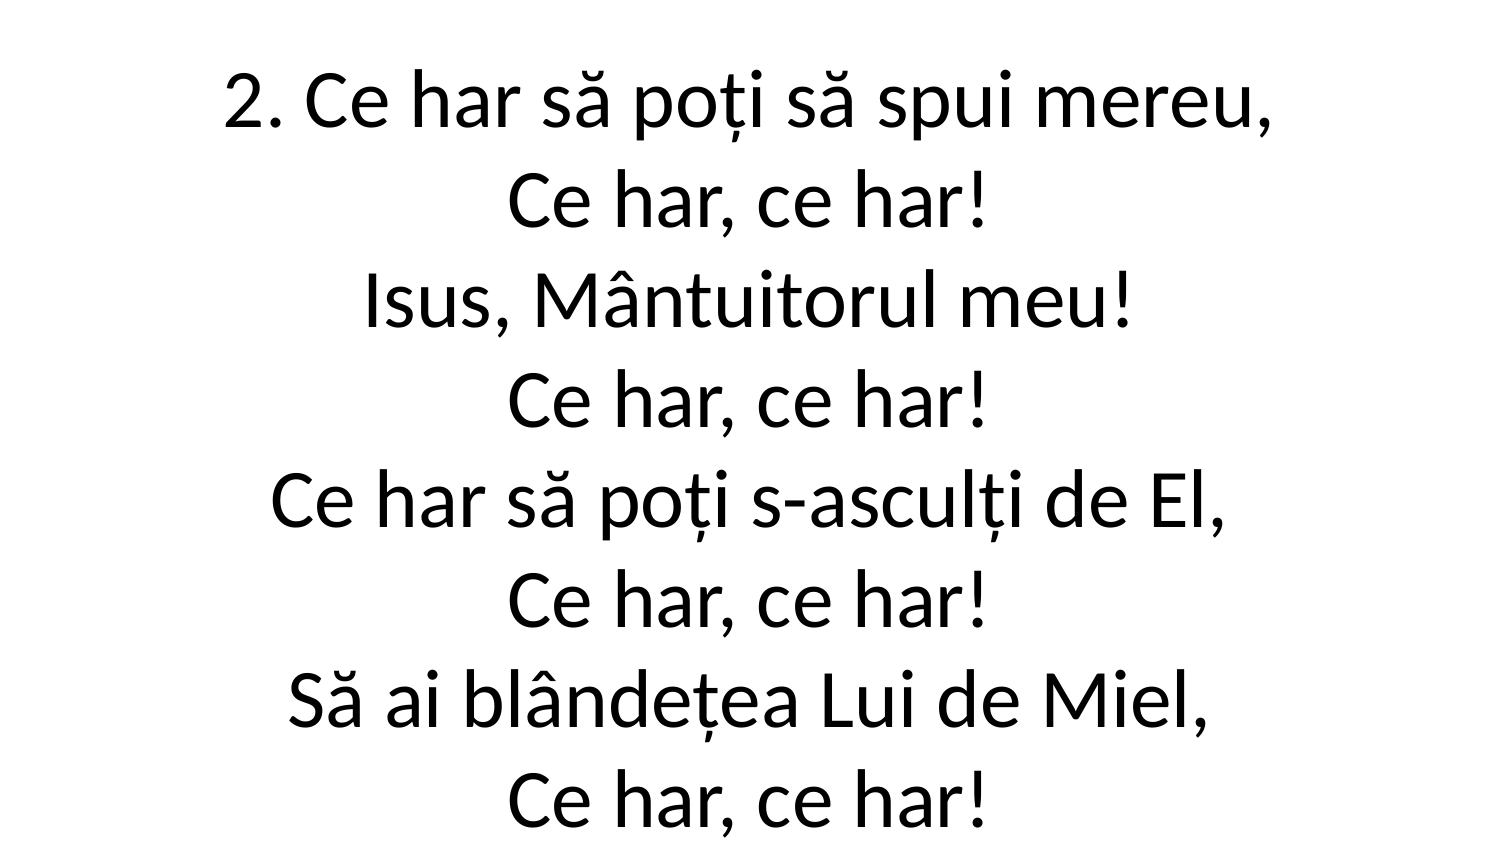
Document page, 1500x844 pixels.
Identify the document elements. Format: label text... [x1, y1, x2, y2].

text_box 2. Ce har să poți să spui mereu, Ce har, ce har! Isus, Mântuitorul meu! Ce har, ce har! Ce har să poți s-asculți de El, Ce har, ce har! Să ai blândețea Lui de Miel, Ce har, ce har! [208, 0, 1292, 844]
